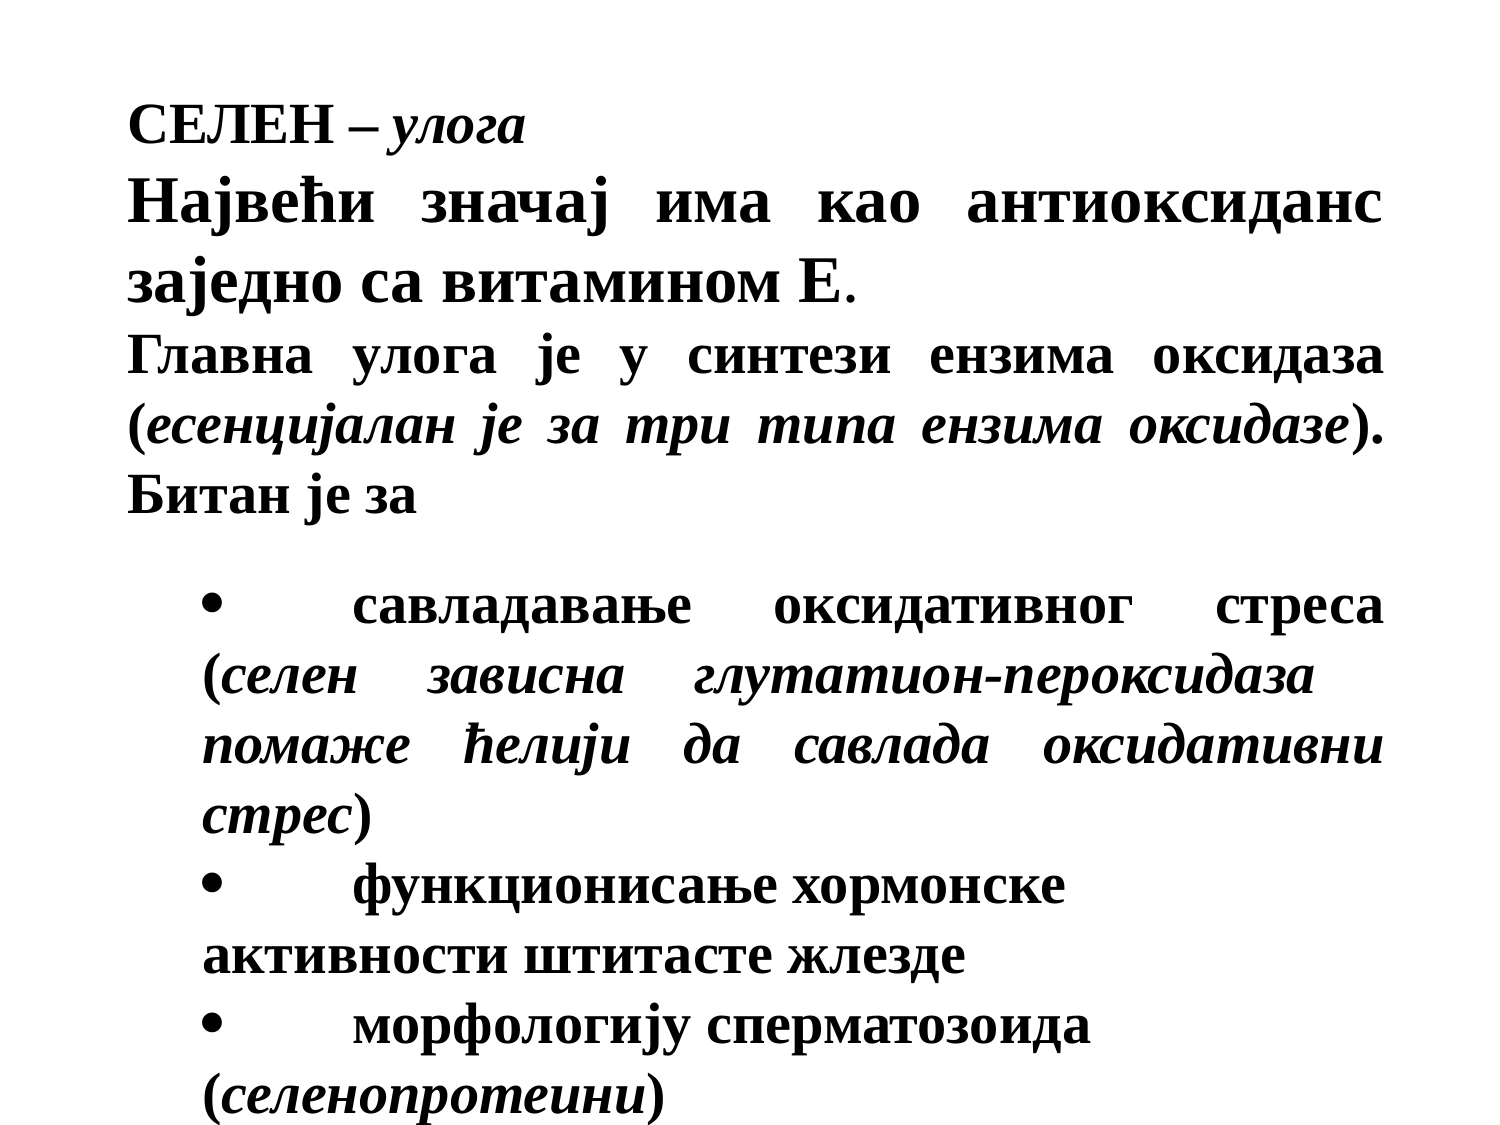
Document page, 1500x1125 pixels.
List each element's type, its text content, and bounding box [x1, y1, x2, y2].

text_box СЕЛЕН – улога Највећи значај има као антиоксиданс заједно са витамином E. Главна улога је у синтези ензима оксидаза (есенцијалан је за три типа ензима оксидазе). Битан је за · савладавање оксидативног стреса (селен зависна глутатион-пероксидаза помаже ћелији да савлада оксидативни стрес) · функционисање хормонске активности штитасте жлезде · морфологију сперматозоида (селенопротеини) [112, 78, 1400, 1125]
